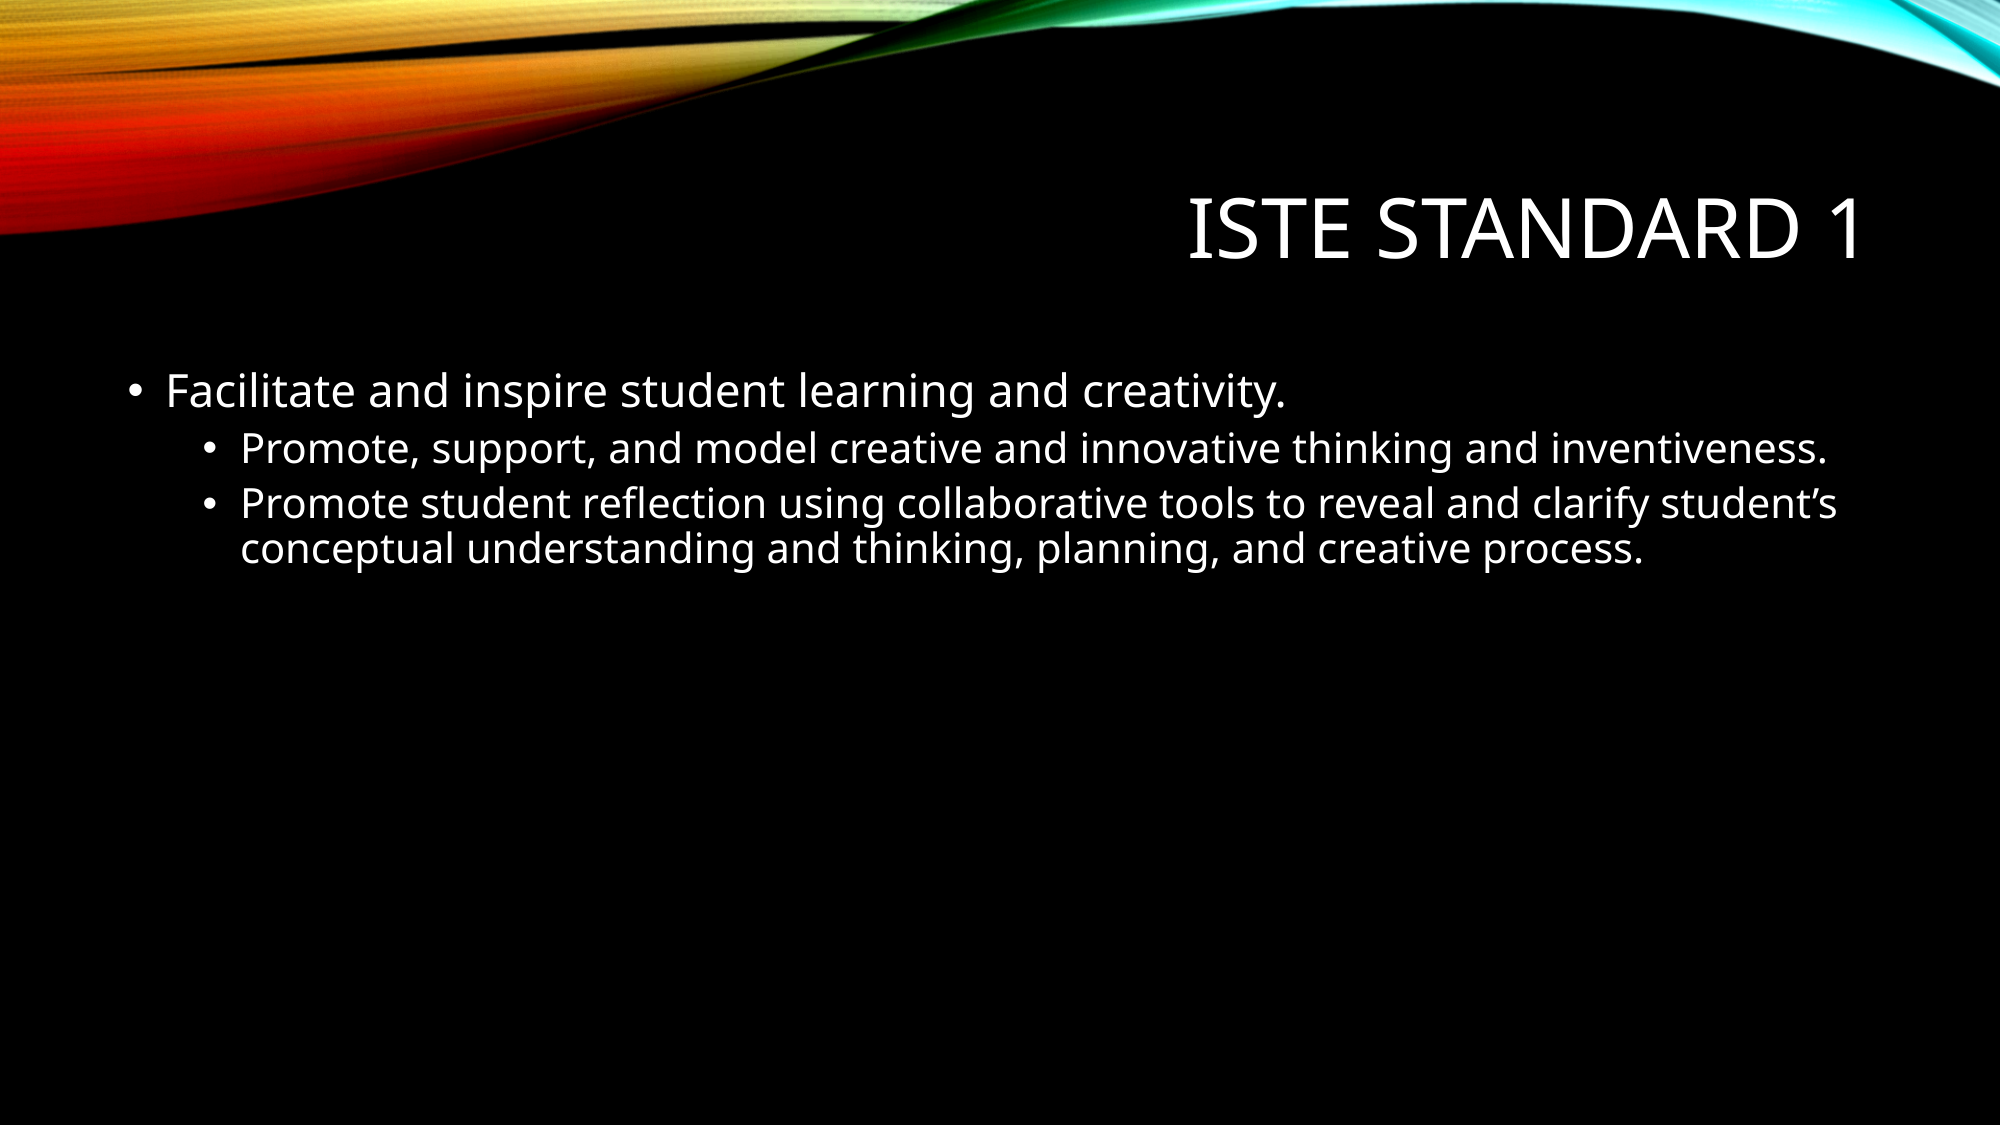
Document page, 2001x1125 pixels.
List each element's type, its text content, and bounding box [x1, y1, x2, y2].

title ISTE Standard 1 [474, 125, 1888, 338]
picture [0, 0, 2000, 237]
list Facilitate and inspire student learning and creativity. Promote, support, and model creative and innovative thinking and inventiveness. Promote student reflection using collaborative tools to reveal and clarify student’s conceptual understanding and thinking, planning, and creative process. [112, 360, 1888, 1021]
